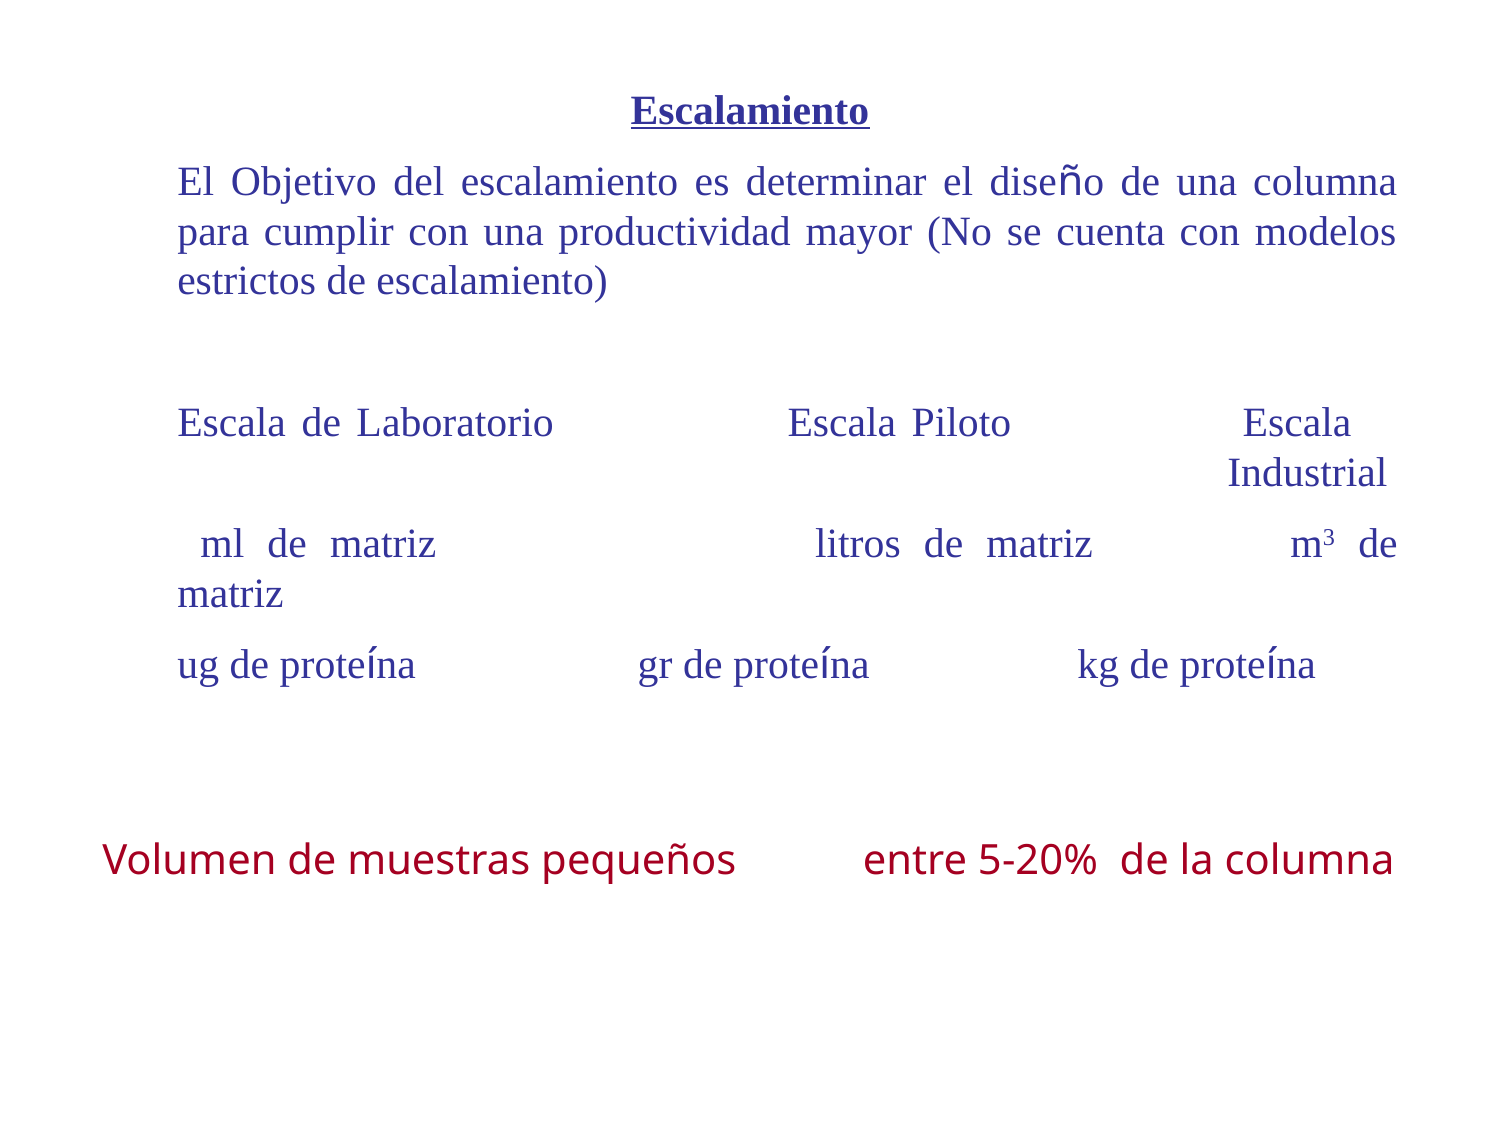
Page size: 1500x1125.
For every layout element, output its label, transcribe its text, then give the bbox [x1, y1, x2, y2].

text_box Volumen de muestras pequeños entre 5-20% de la columna [87, 825, 1413, 890]
text_box Escalamiento El Objetivo del escalamiento es determinar el diseño de una columna para cumplir con una productividad mayor (No se cuenta con modelos estrictos de escalamiento) Escala de Laboratorio Escala Piloto Escala Industrial ml de matriz litros de matriz m3 de matriz ug de proteína gr de proteína kg de proteína [87, 75, 1413, 766]
